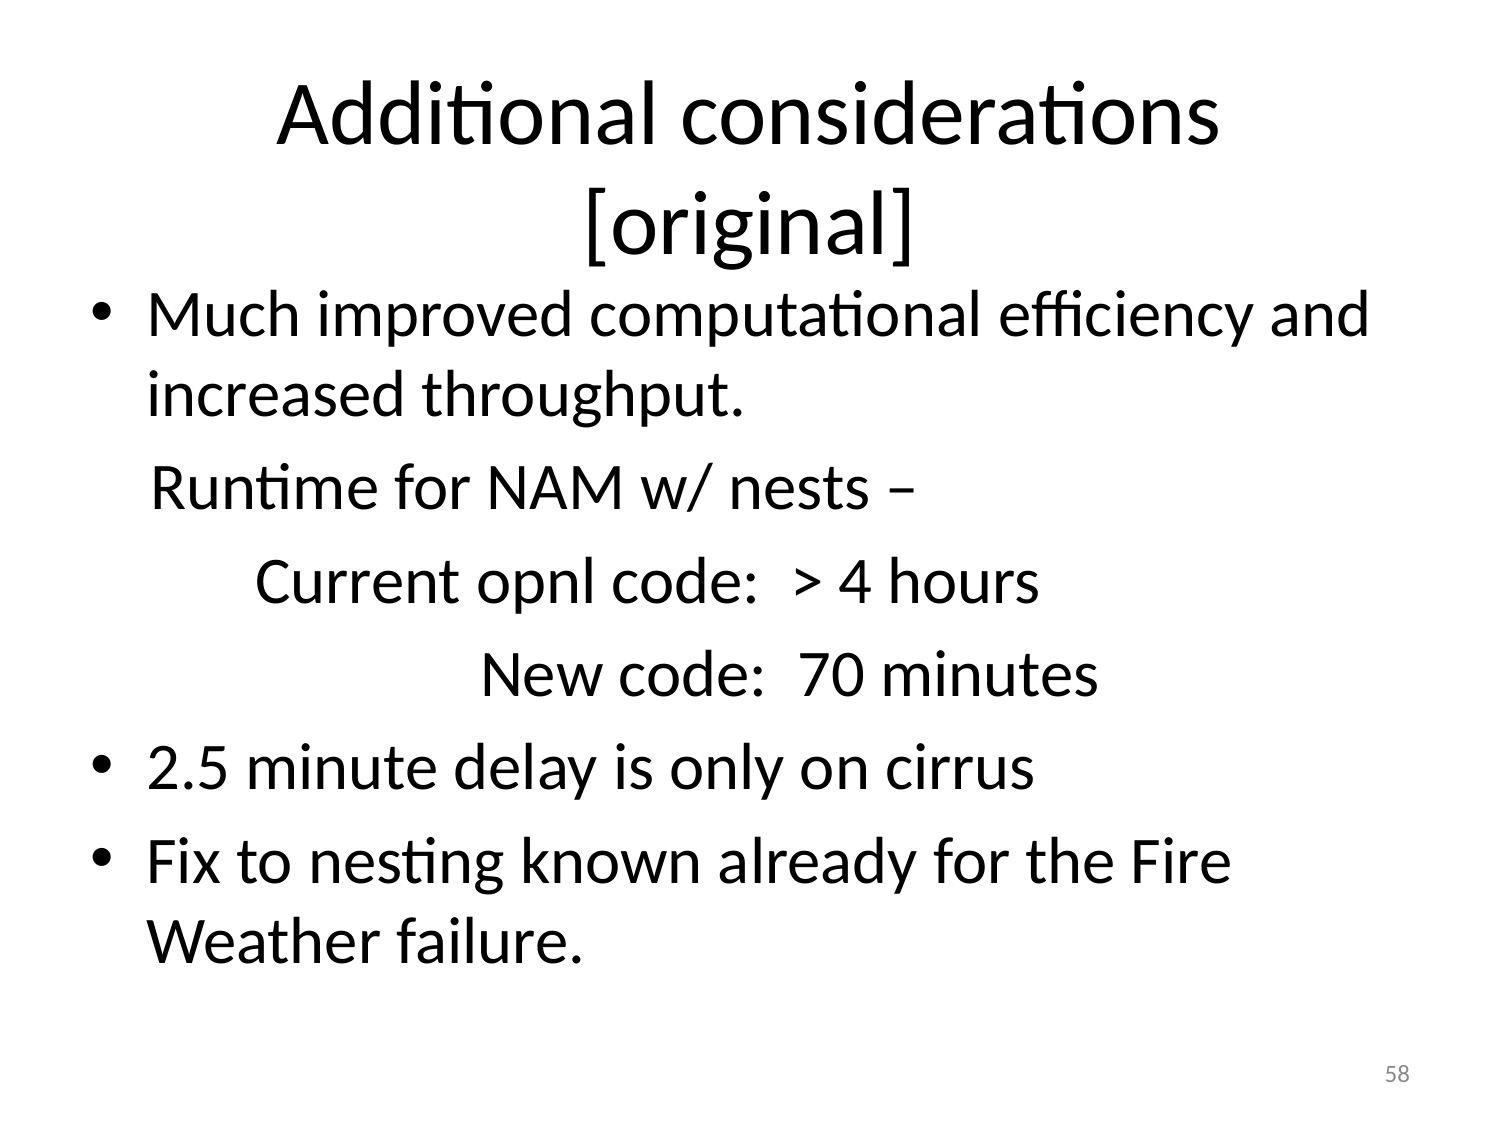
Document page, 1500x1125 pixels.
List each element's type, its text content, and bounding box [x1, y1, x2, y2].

text_box Additional considerations [original] [74, 45, 1425, 233]
text_box Much improved computational efficiency and increased throughput. Runtime for NAM w/ nests – Current opnl code: > 4 hours New code: 70 minutes 2.5 minute delay is only on cirrus Fix to nesting known already for the Fire Weather failure. [74, 262, 1425, 1005]
slide_number 58 [1074, 1042, 1425, 1103]
